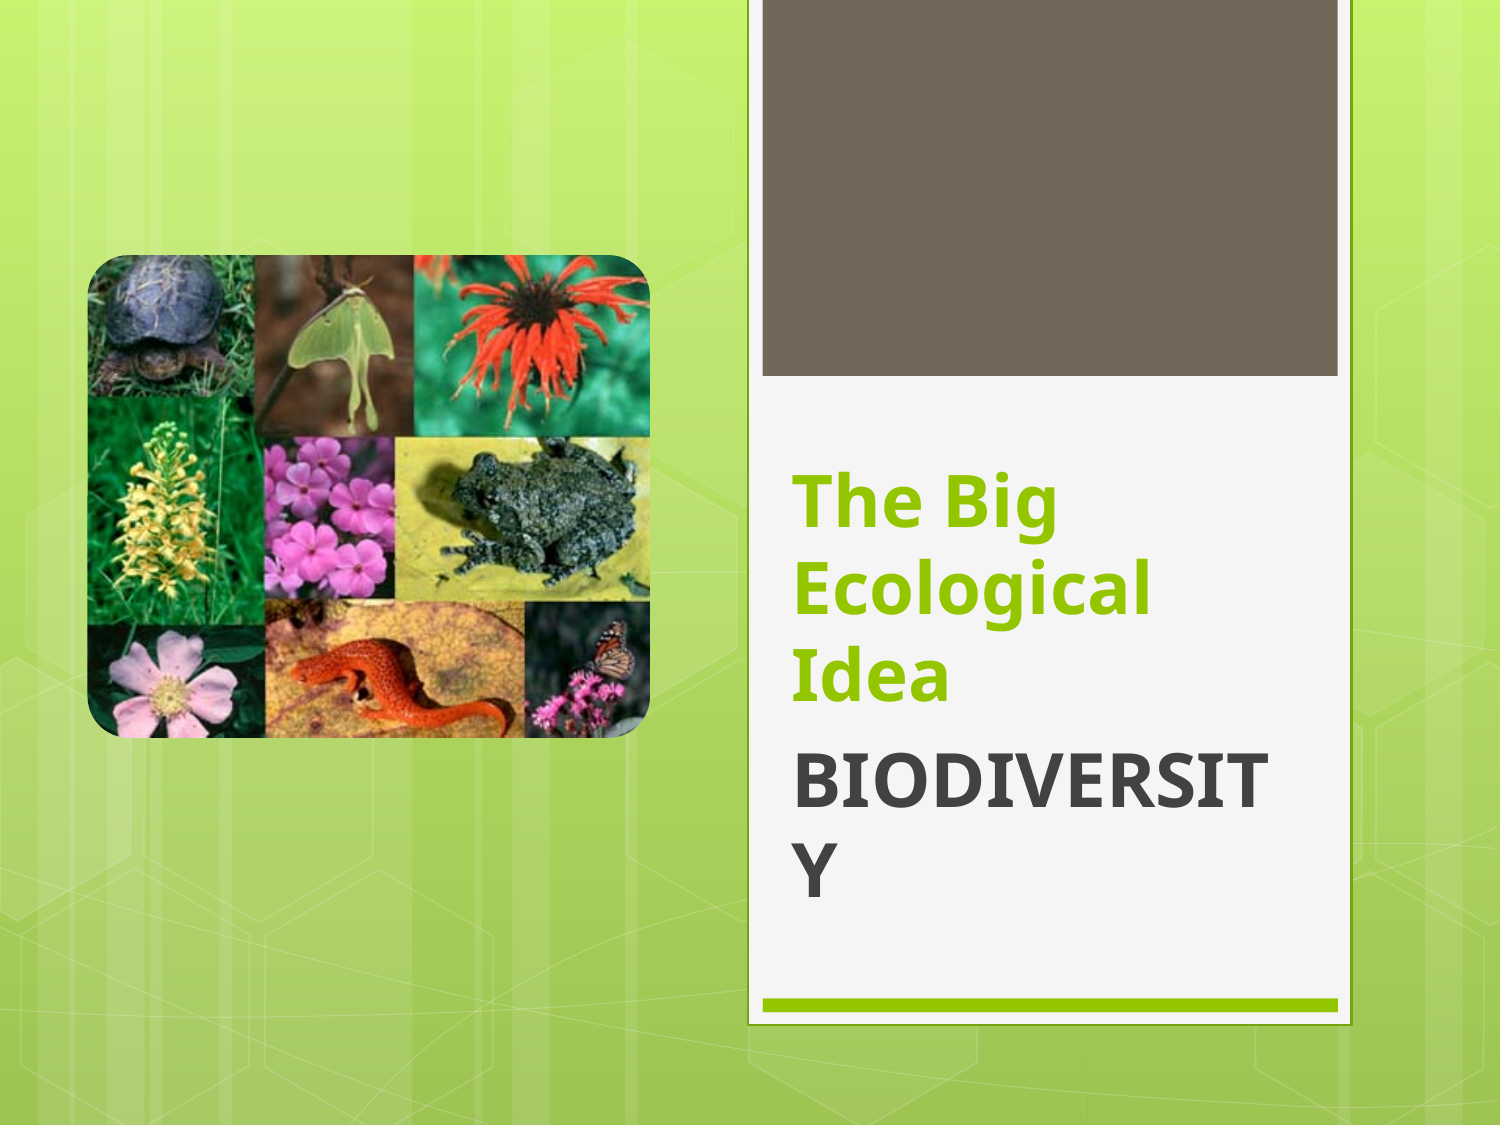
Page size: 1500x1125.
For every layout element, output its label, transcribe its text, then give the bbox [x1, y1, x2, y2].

subtitle BIODIVERSITY [776, 725, 1320, 933]
title The Big Ecological Idea [776, 444, 1320, 724]
picture [87, 254, 651, 739]
